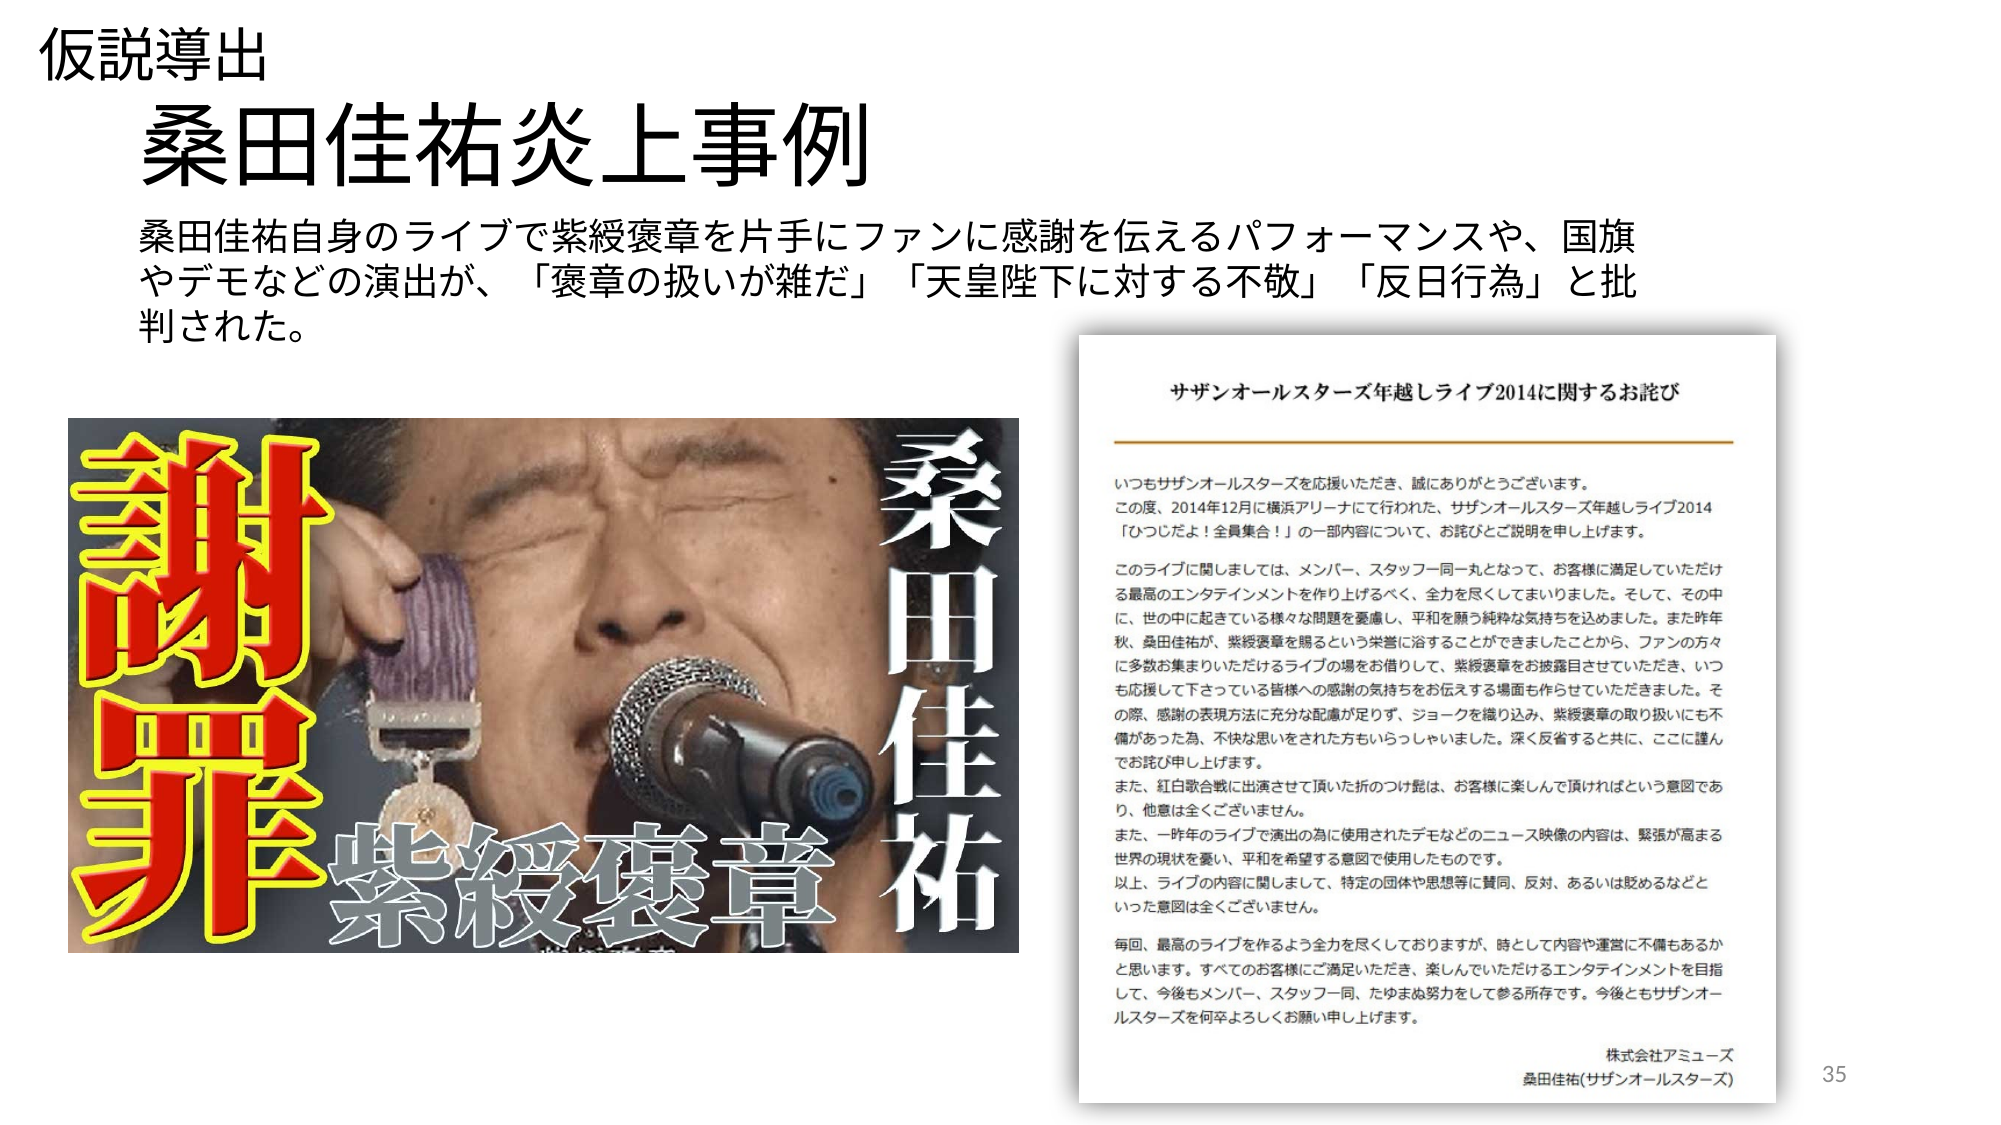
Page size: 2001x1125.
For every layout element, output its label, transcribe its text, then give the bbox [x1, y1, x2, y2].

picture [1079, 335, 1776, 1103]
title 桑田佳祐炎上事例 [124, 40, 1850, 259]
picture [68, 418, 1019, 953]
slide_number 35 [1793, 1042, 1863, 1103]
text_box 桑田佳祐自身のライブで紫綬褒章を片手にファンに感謝を伝えるパフォーマンスや、国旗やデモなどの演出が、「褒章の扱いが雑だ」「天皇陛下に対する不敬」「反日行為」と批判された。 [124, 205, 1665, 356]
text_box 仮説導出 [23, 10, 287, 96]
